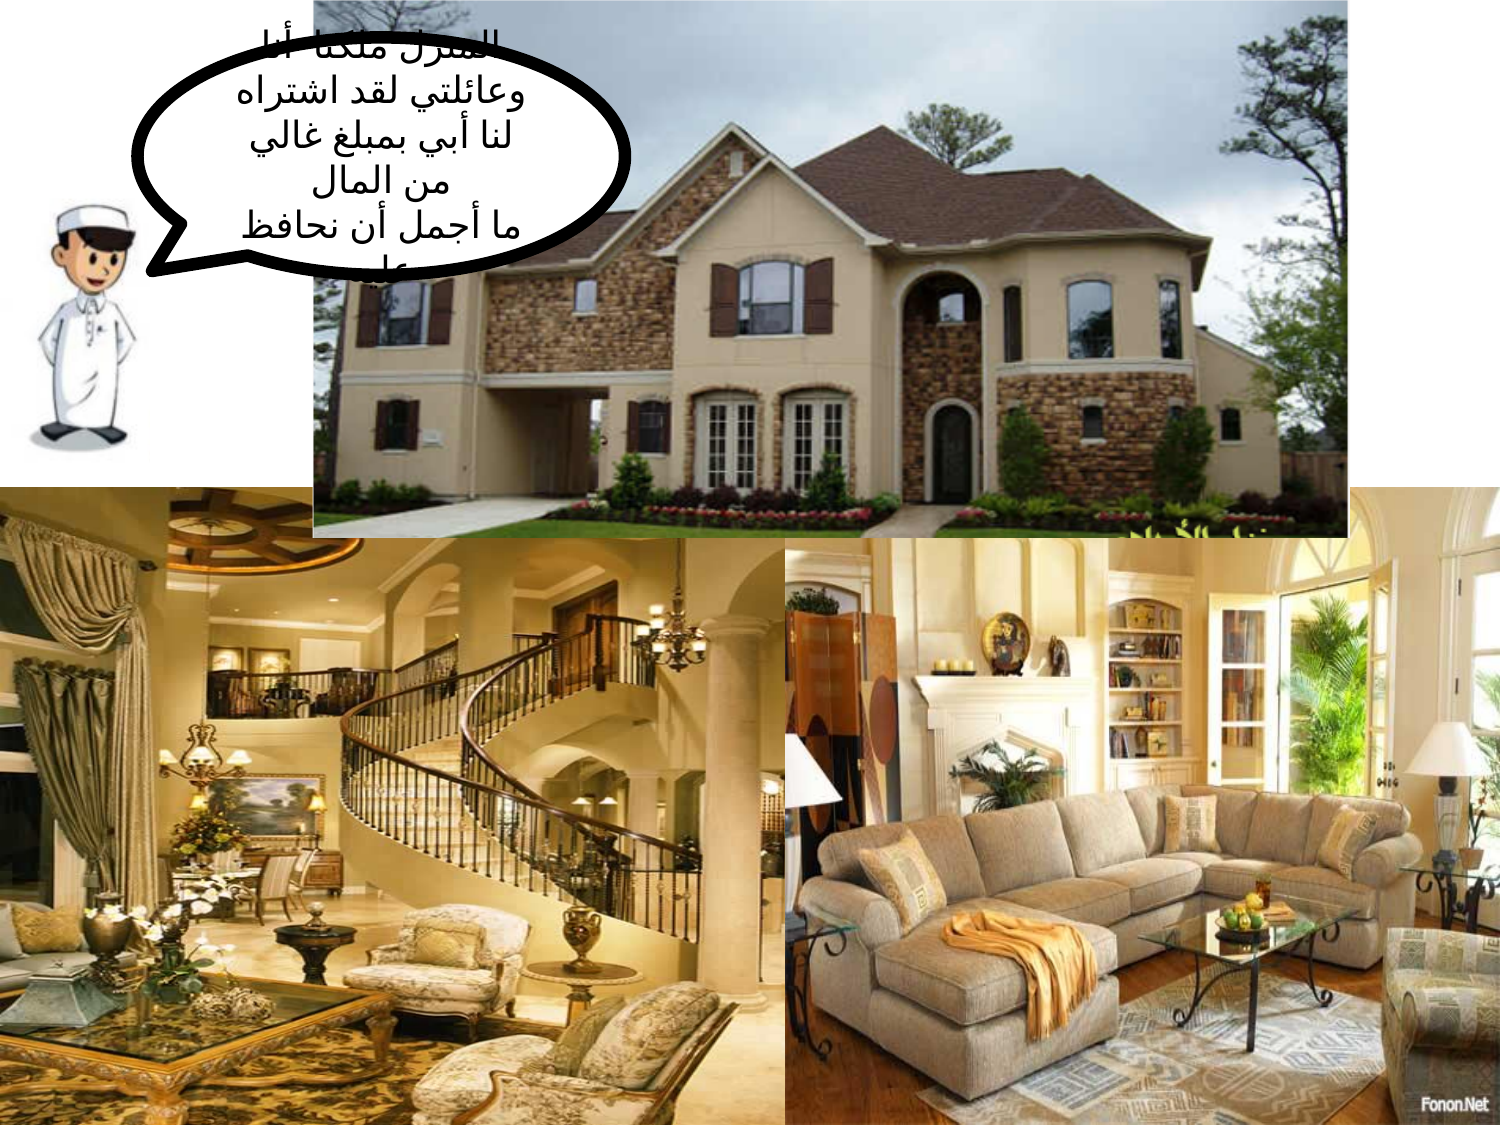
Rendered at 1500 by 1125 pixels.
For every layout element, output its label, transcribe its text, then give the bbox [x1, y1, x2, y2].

text_box المنزل ملكنا أنا وعائلتي لقد اشتراه لنا أبي بمبلغ غالي من المال ما أجمل أن نحافظ عليه [135, 40, 307, 273]
picture [0, 0, 1500, 1125]
picture [0, 174, 151, 463]
